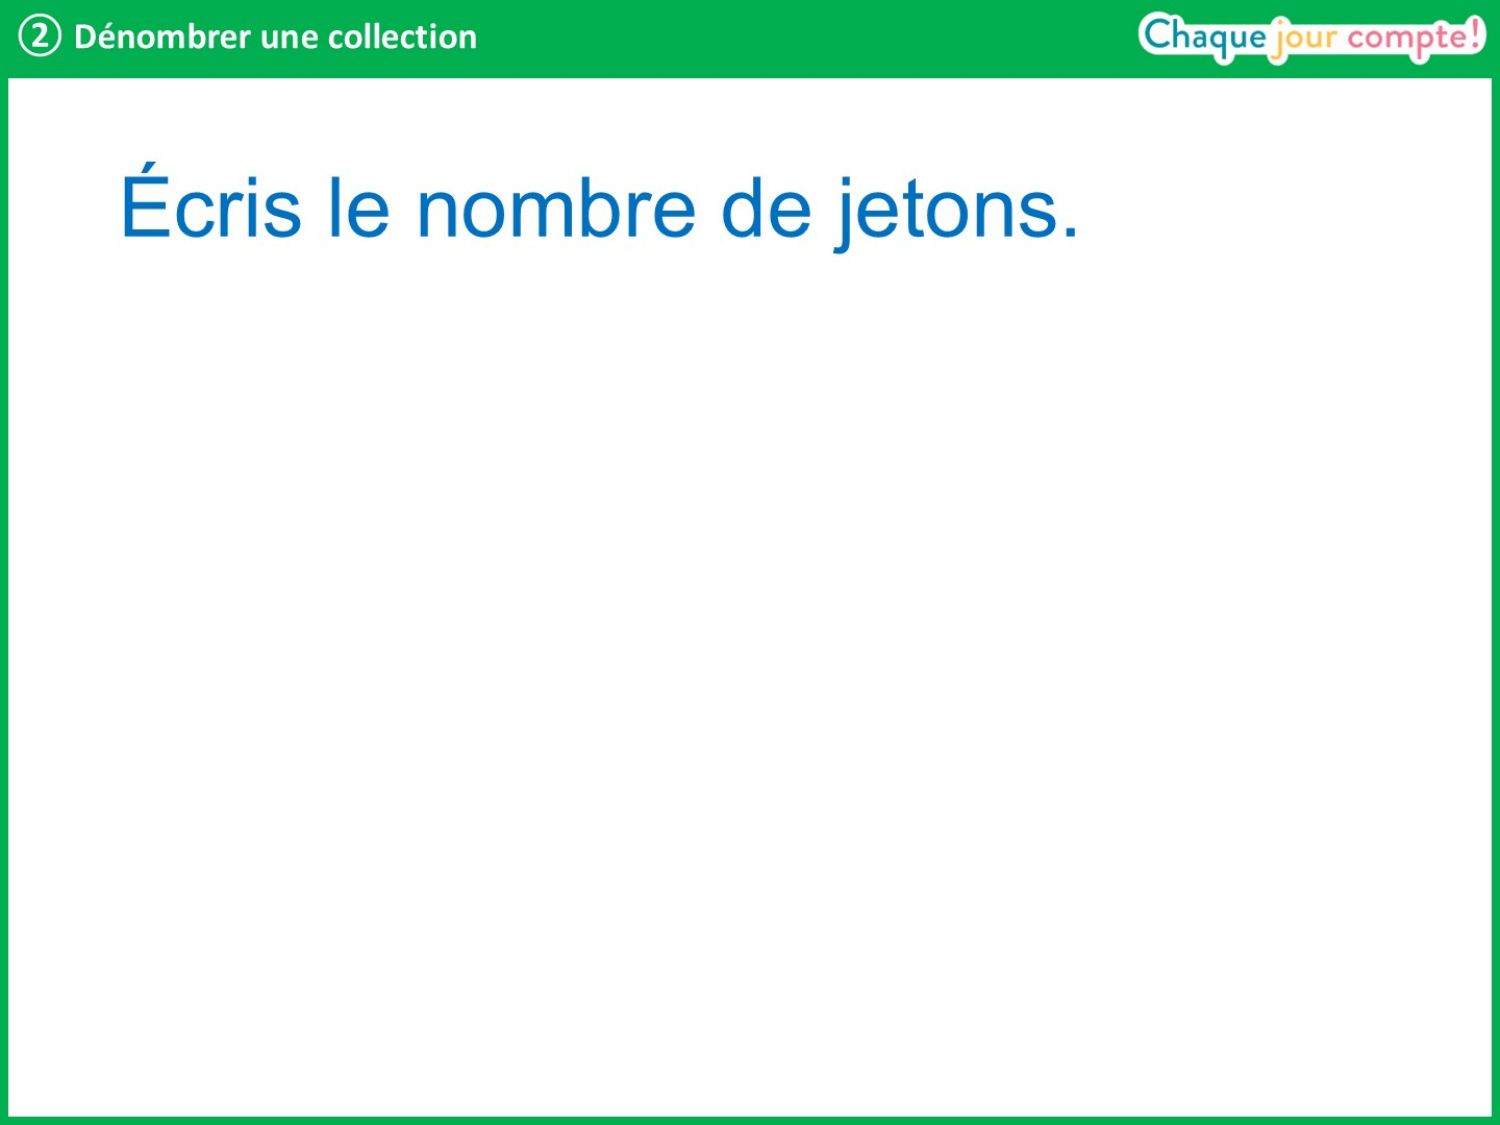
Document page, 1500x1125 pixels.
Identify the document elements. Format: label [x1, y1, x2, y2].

list [0, 0, 1500, 1125]
